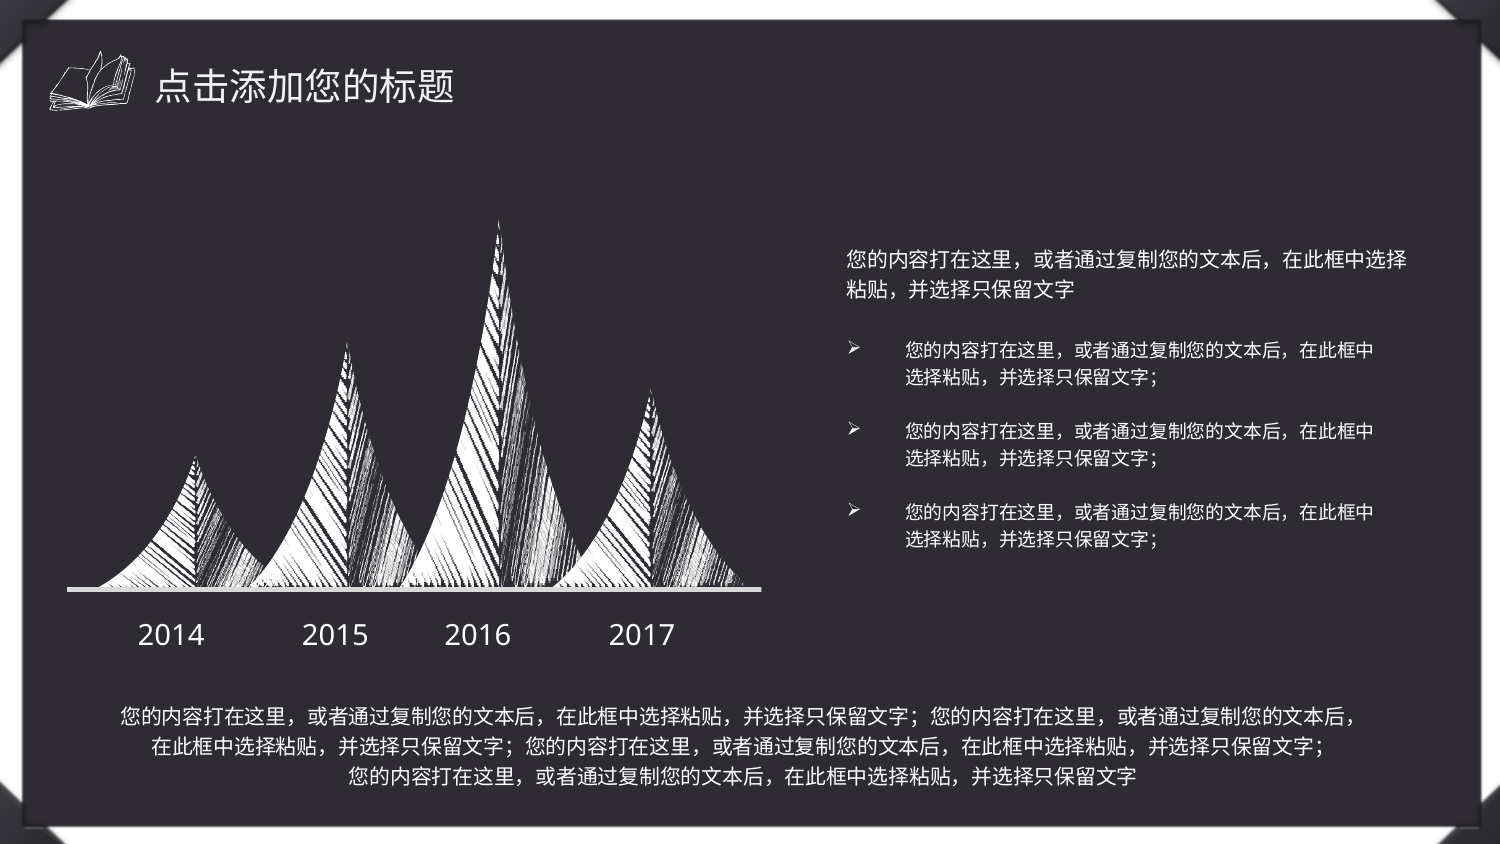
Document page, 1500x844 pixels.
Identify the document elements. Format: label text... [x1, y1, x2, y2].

text_box 您的内容打在这里，或者通过复制您的文本后，在此框中选择粘贴，并选择只保留文字；您的内容打在这里，或者通过复制您的文本后，在此框中选择粘贴，并选择只保留文字；您的内容打在这里，或者通过复制您的文本后，在此框中选择粘贴，并选择只保留文字； 您的内容打在这里，或者通过复制您的文本后，在此框中选择粘贴，并选择只保留文字 [105, 691, 1381, 826]
text_box [265, 342, 347, 586]
text_box [100, 455, 195, 586]
text_box [66, 586, 762, 593]
text_box [347, 339, 419, 586]
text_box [126, 609, 687, 660]
text_box [553, 387, 651, 586]
text_box [49, 50, 136, 111]
text_box [651, 386, 749, 586]
text_box [400, 217, 499, 586]
text_box [499, 215, 581, 586]
picture [0, 0, 1500, 844]
text_box 点击添加您的标题 [139, 55, 513, 116]
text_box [831, 234, 1430, 561]
text_box [195, 453, 291, 586]
